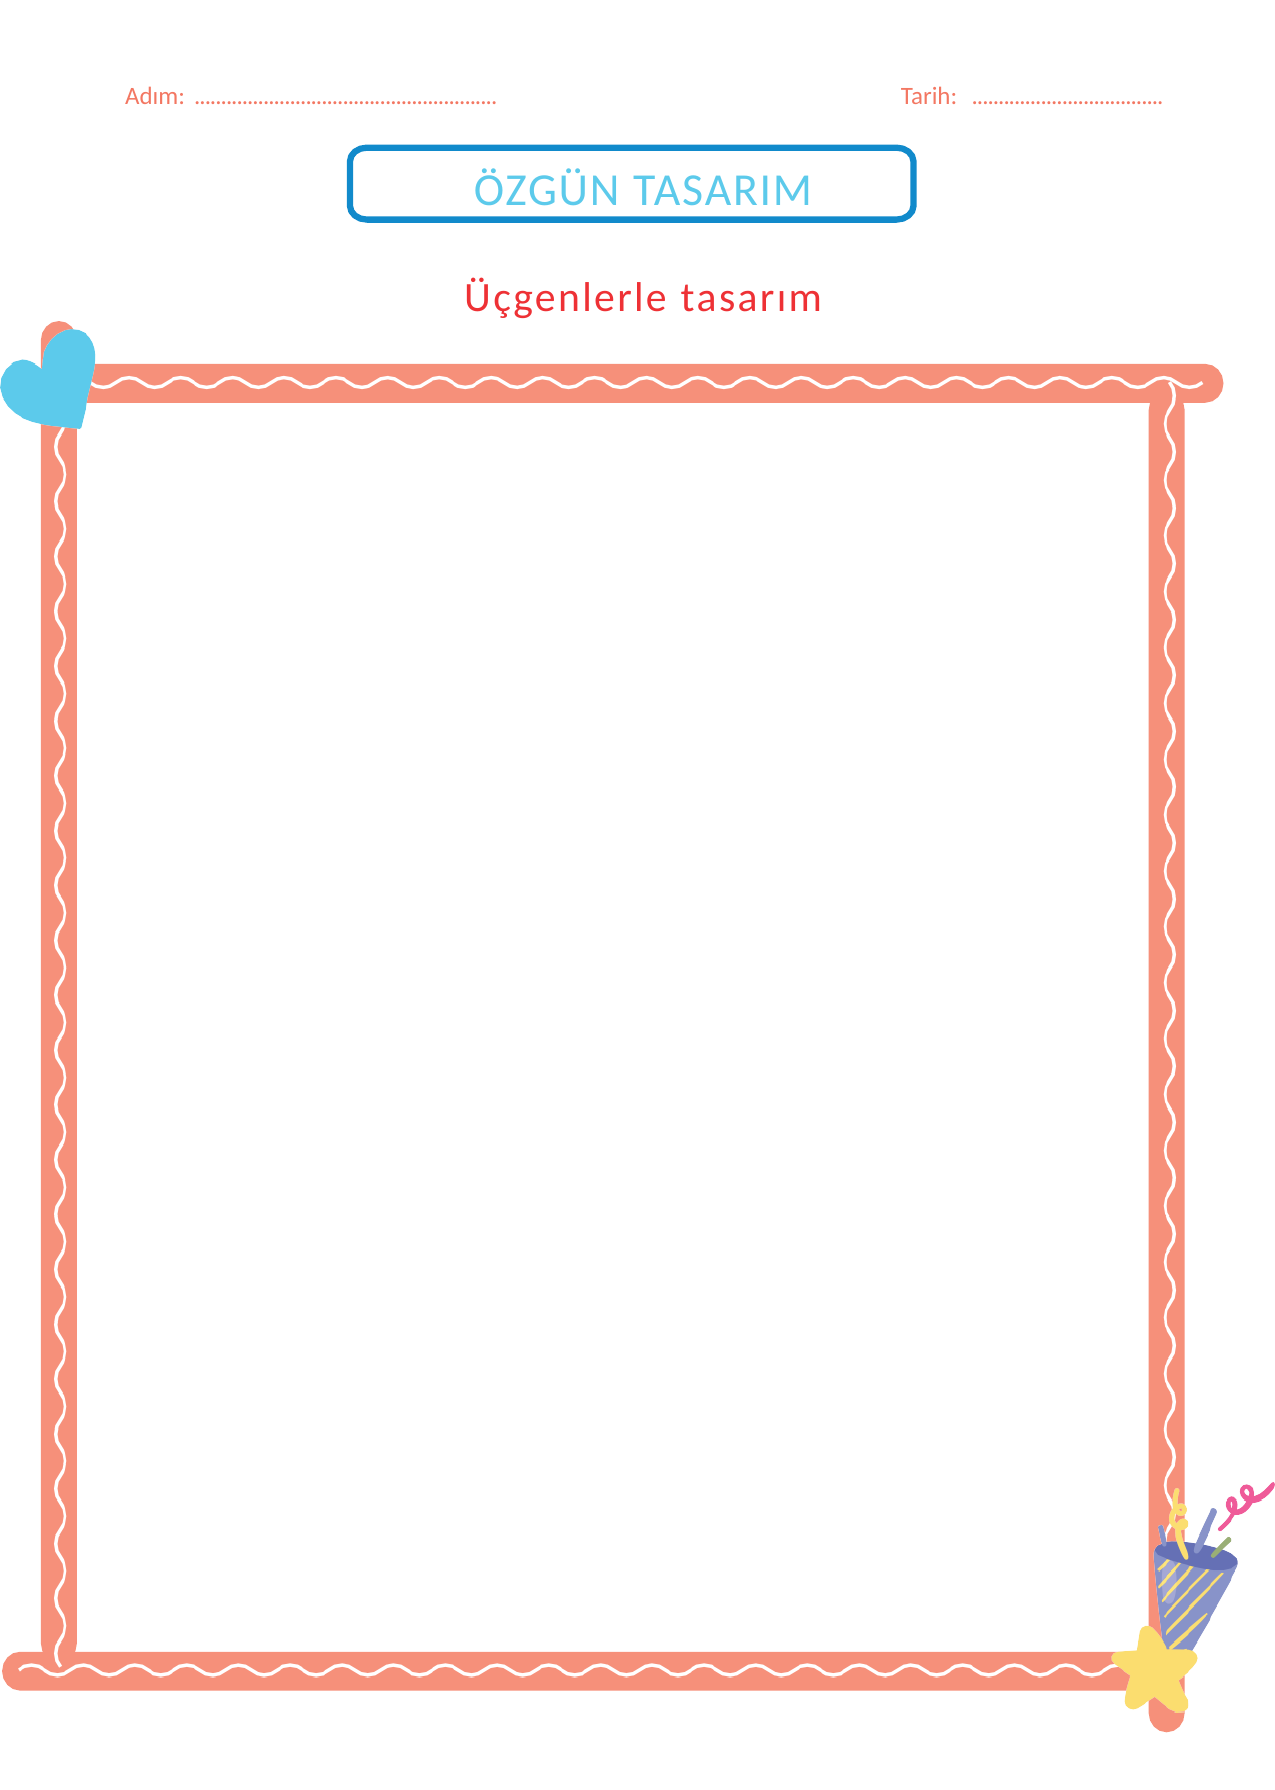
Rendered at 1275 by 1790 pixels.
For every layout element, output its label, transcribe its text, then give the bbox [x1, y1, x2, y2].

text_box [351, 147, 913, 157]
text_box ÖZGÜN TASARIM Üçgenlerle tasarım [27, 157, 1250, 319]
text_box Adım: ......................................................... [122, 77, 505, 110]
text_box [0, 320, 1275, 1733]
text_box Tarih: .................................... [898, 77, 1171, 110]
